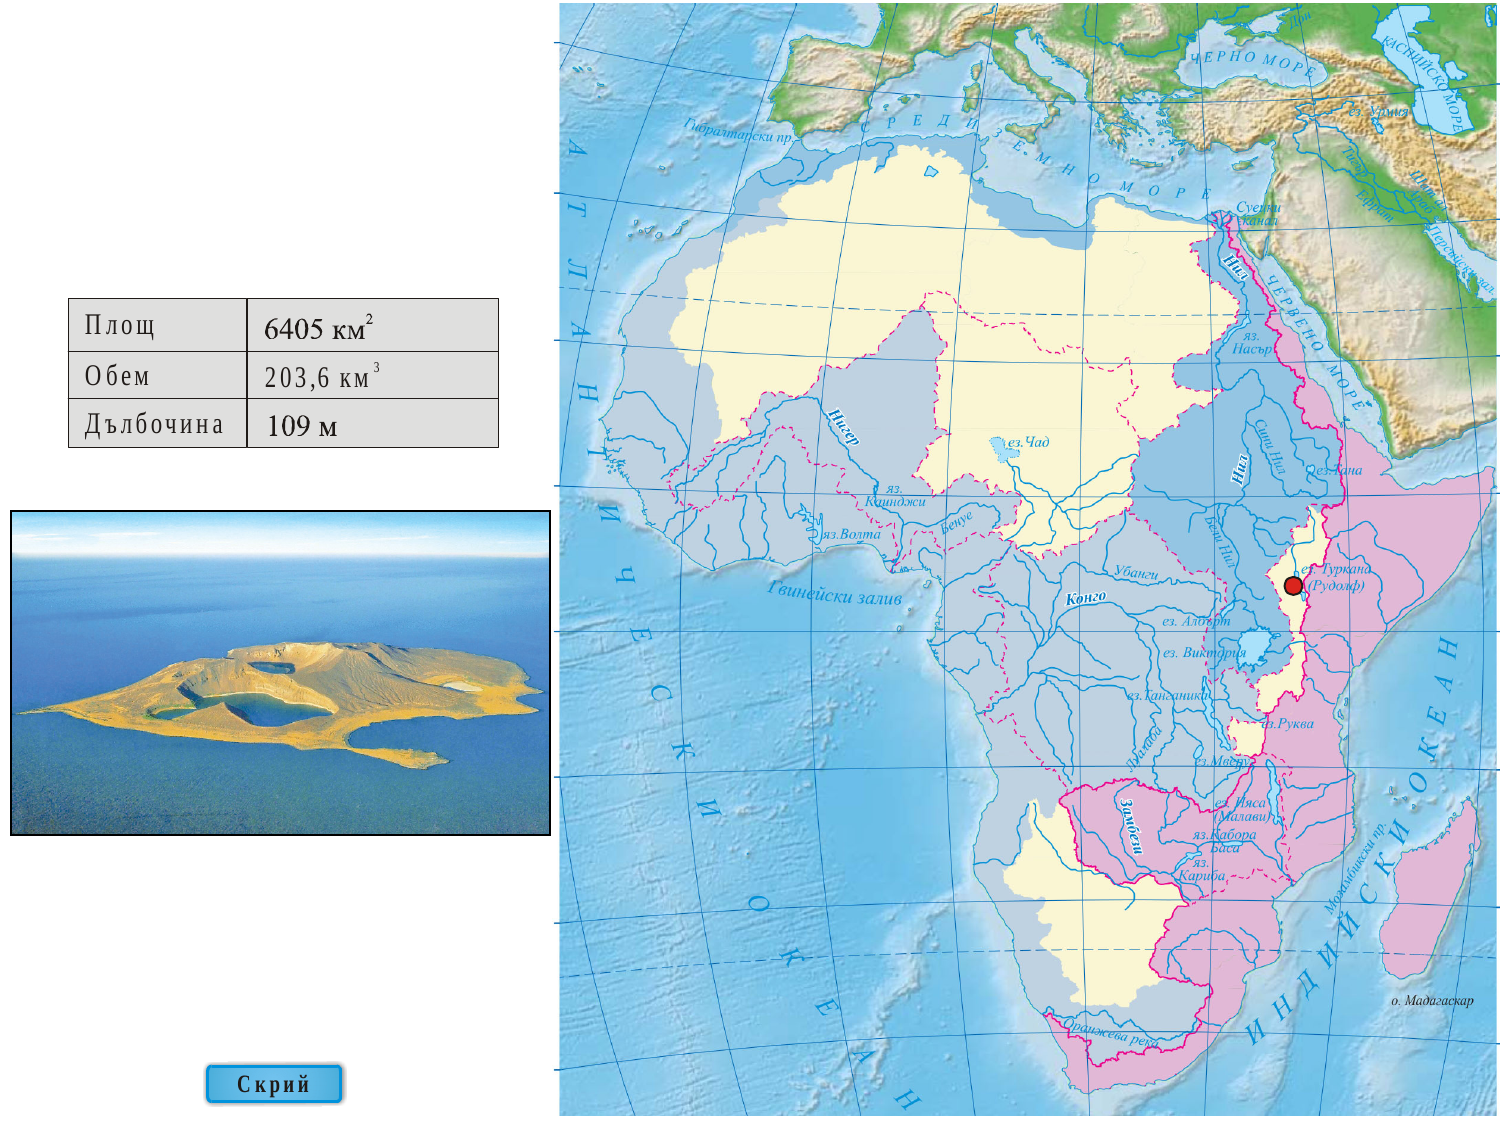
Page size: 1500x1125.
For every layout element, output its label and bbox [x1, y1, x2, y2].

picture [11, 511, 550, 835]
picture [200, 1058, 349, 1109]
picture [552, 3, 1500, 1116]
picture [64, 294, 502, 451]
